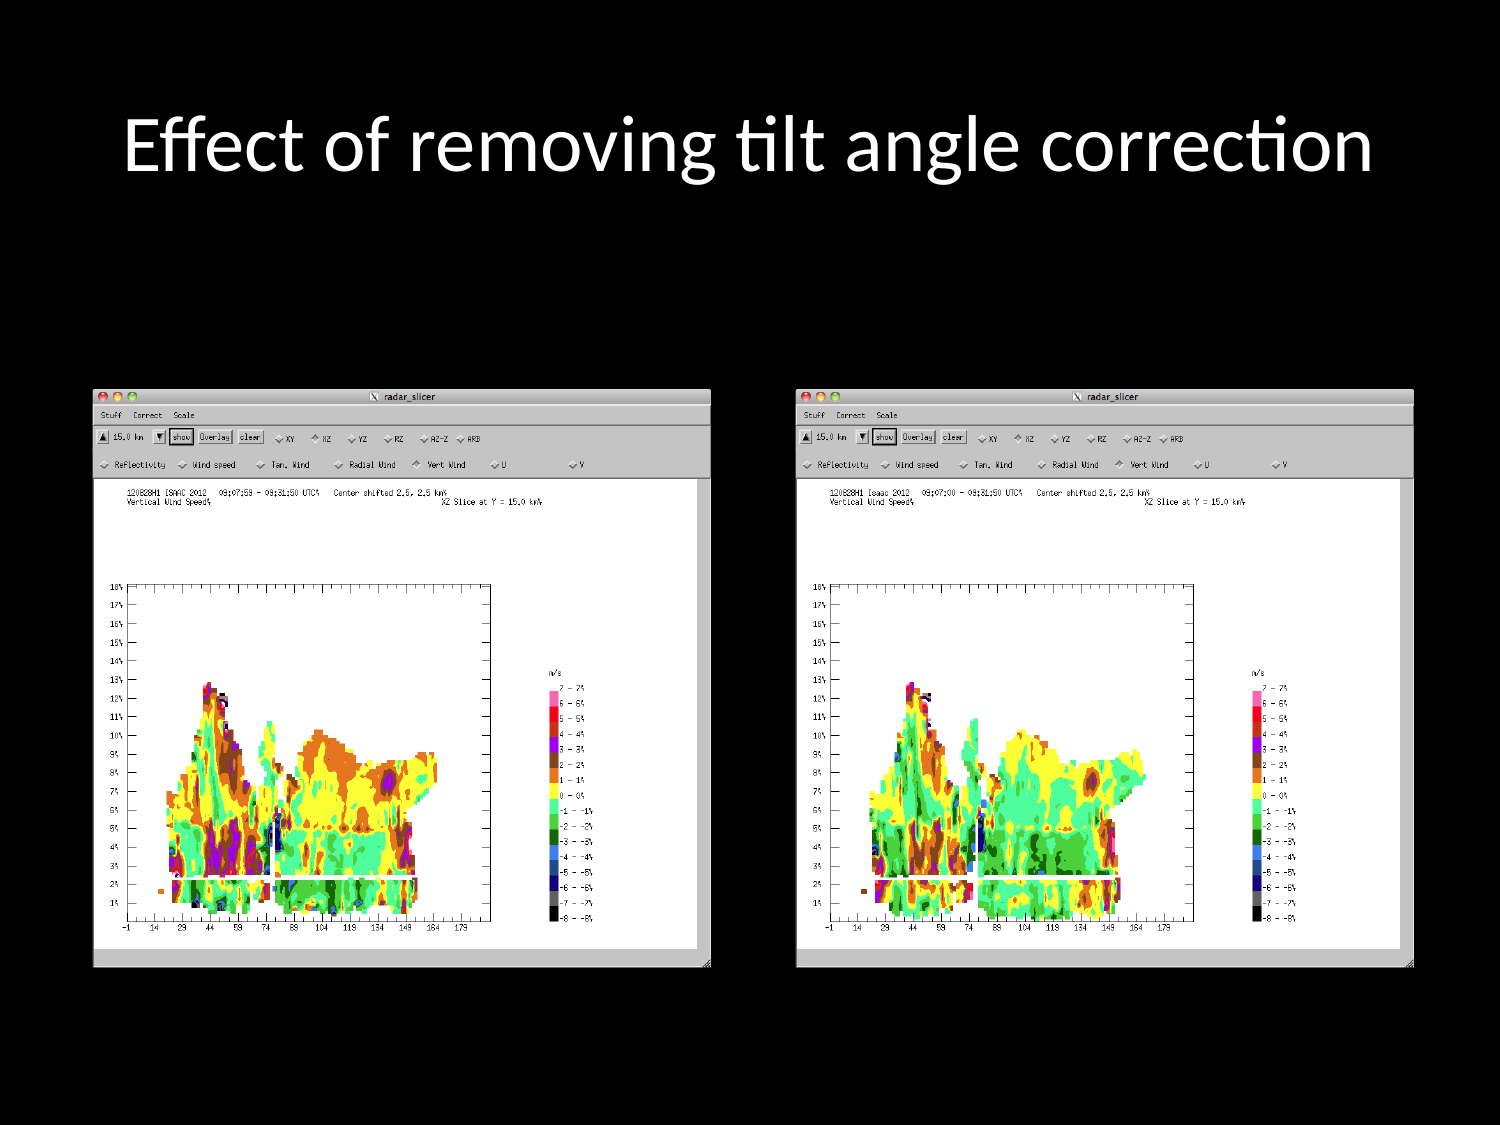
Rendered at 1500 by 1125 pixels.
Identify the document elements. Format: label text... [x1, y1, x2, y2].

picture [784, 383, 1426, 984]
title Effect of removing tilt angle correction [75, 45, 1425, 233]
picture [80, 383, 722, 984]
